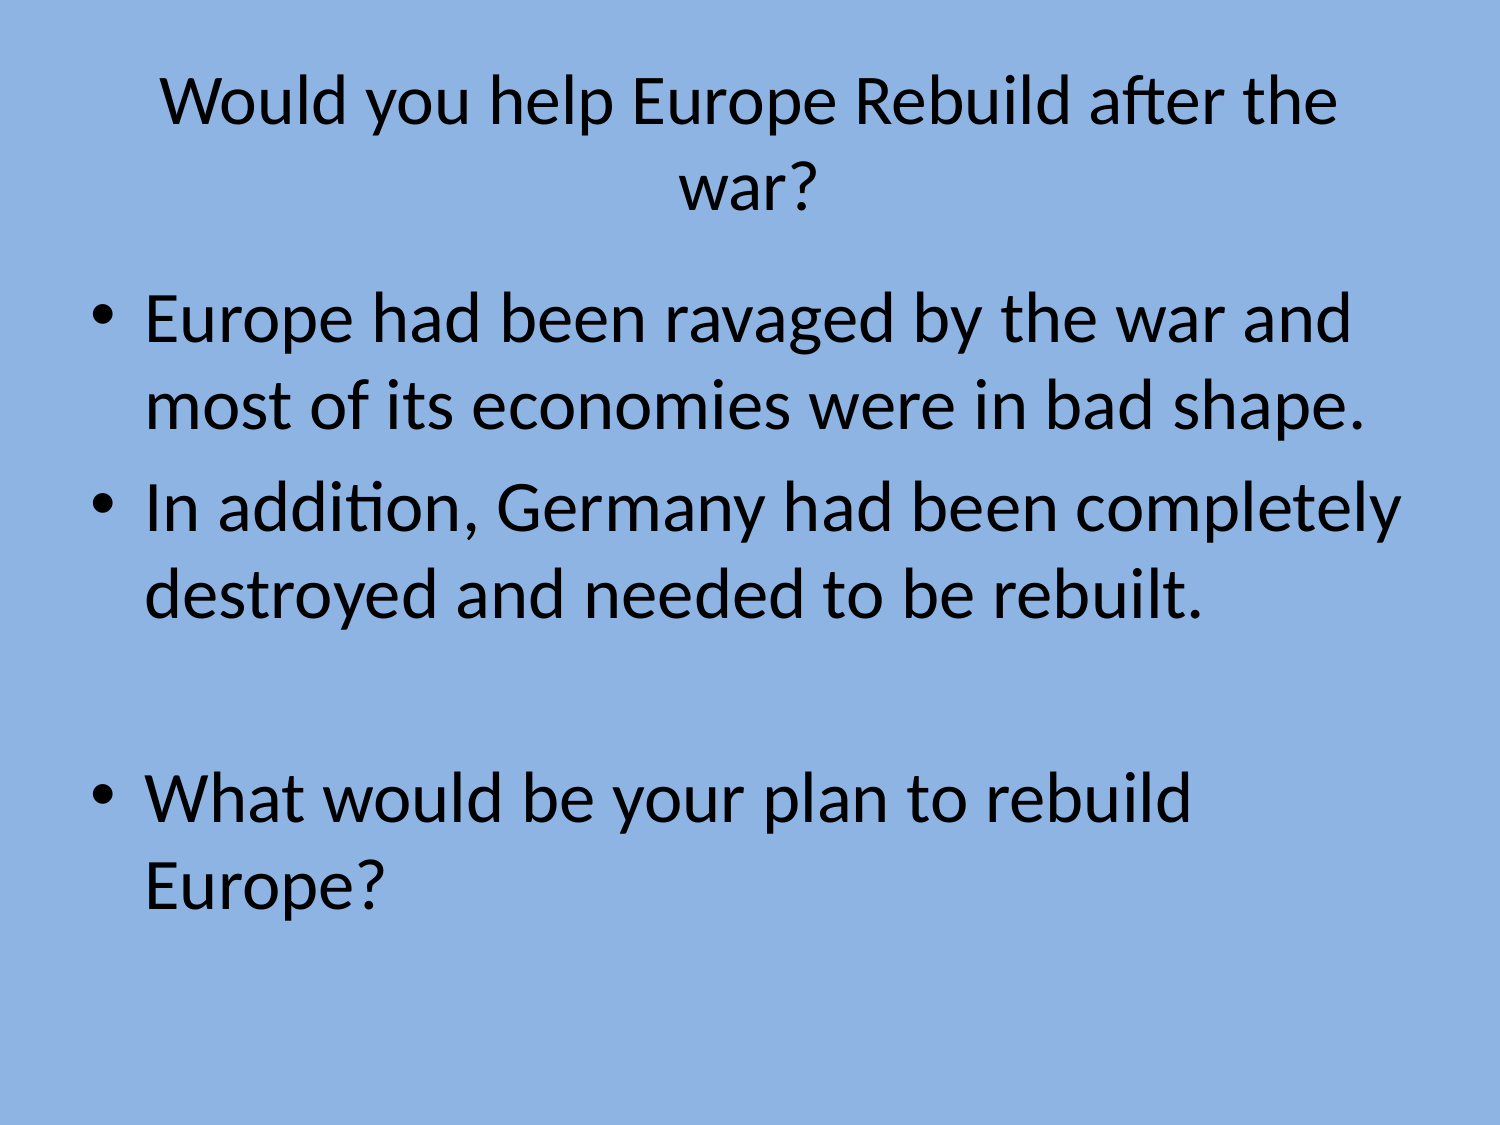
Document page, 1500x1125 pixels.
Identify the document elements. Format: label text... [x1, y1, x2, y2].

list Europe had been ravaged by the war and most of its economies were in bad shape. In addition, Germany had been completely destroyed and needed to be rebuilt. What would be your plan to rebuild Europe? [75, 262, 1425, 1005]
title Would you help Europe Rebuild after the war? [75, 45, 1425, 233]
